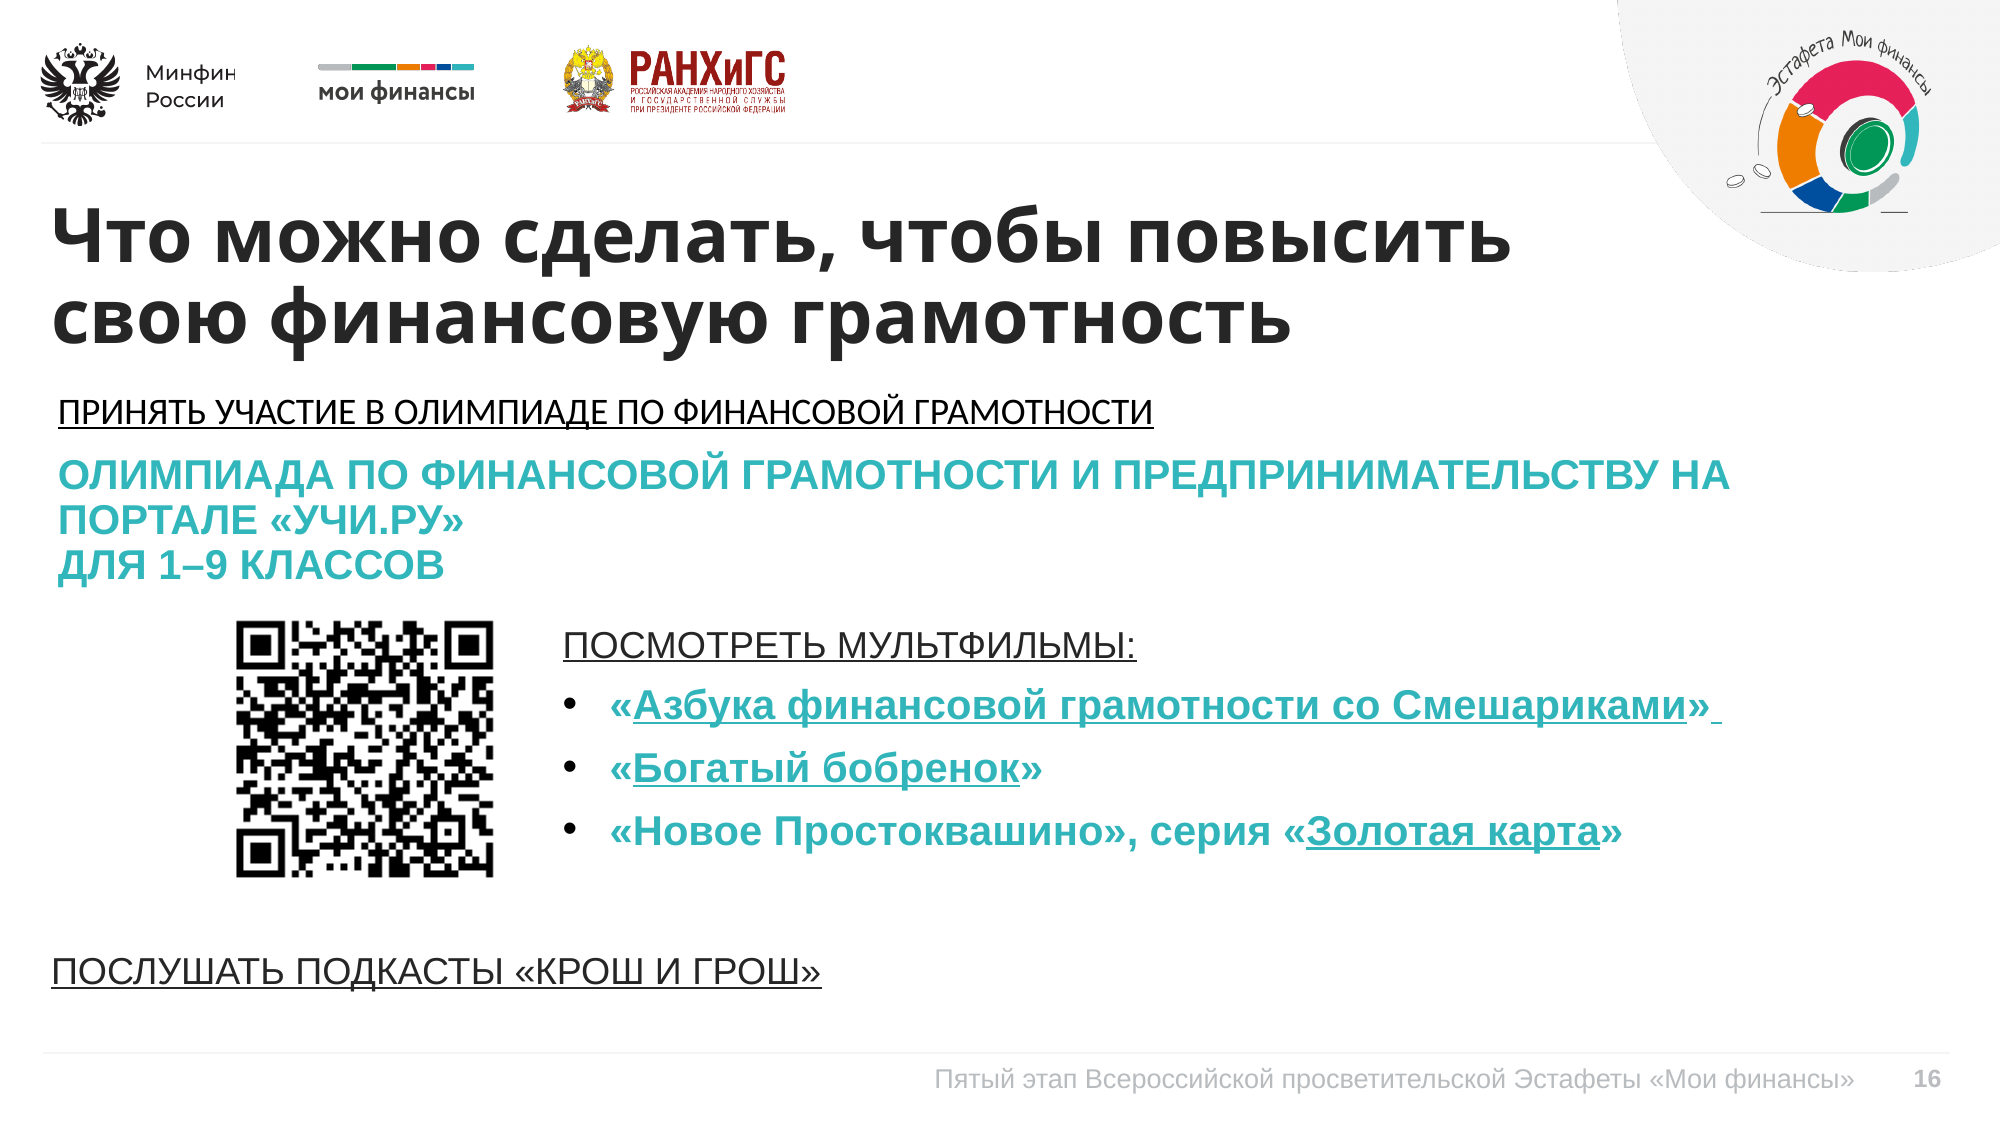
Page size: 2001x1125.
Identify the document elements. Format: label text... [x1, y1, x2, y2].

list ПРИНЯТЬ УЧАСТИЕ В ОЛИМПИАДЕ ПО ФИНАНСОВОЙ ГРАМОТНОСТИ Олимпиада по финансовой грамотности и предпринимательству на портале «учи.ру» для 1–9 классов [57, 391, 1876, 595]
picture [1617, 0, 2000, 272]
text_box ПОСМОТРЕТЬ МУЛЬТФИЛЬМЫ: «Азбука финансовой грамотности со Смешариками» «Богатый бобренок» «Новое Простоквашино», серия «Золотая карта» [551, 609, 1857, 905]
text_box Что можно сделать, чтобы повысить свою финансовую грамотность [51, 197, 1669, 361]
picture [318, 64, 474, 104]
picture [216, 604, 509, 895]
picture [562, 45, 785, 114]
text_box ПОСЛУШАТЬ ПОДКАСТЫ «КРОШ И ГРОШ» [51, 947, 1235, 993]
picture [40, 43, 235, 126]
